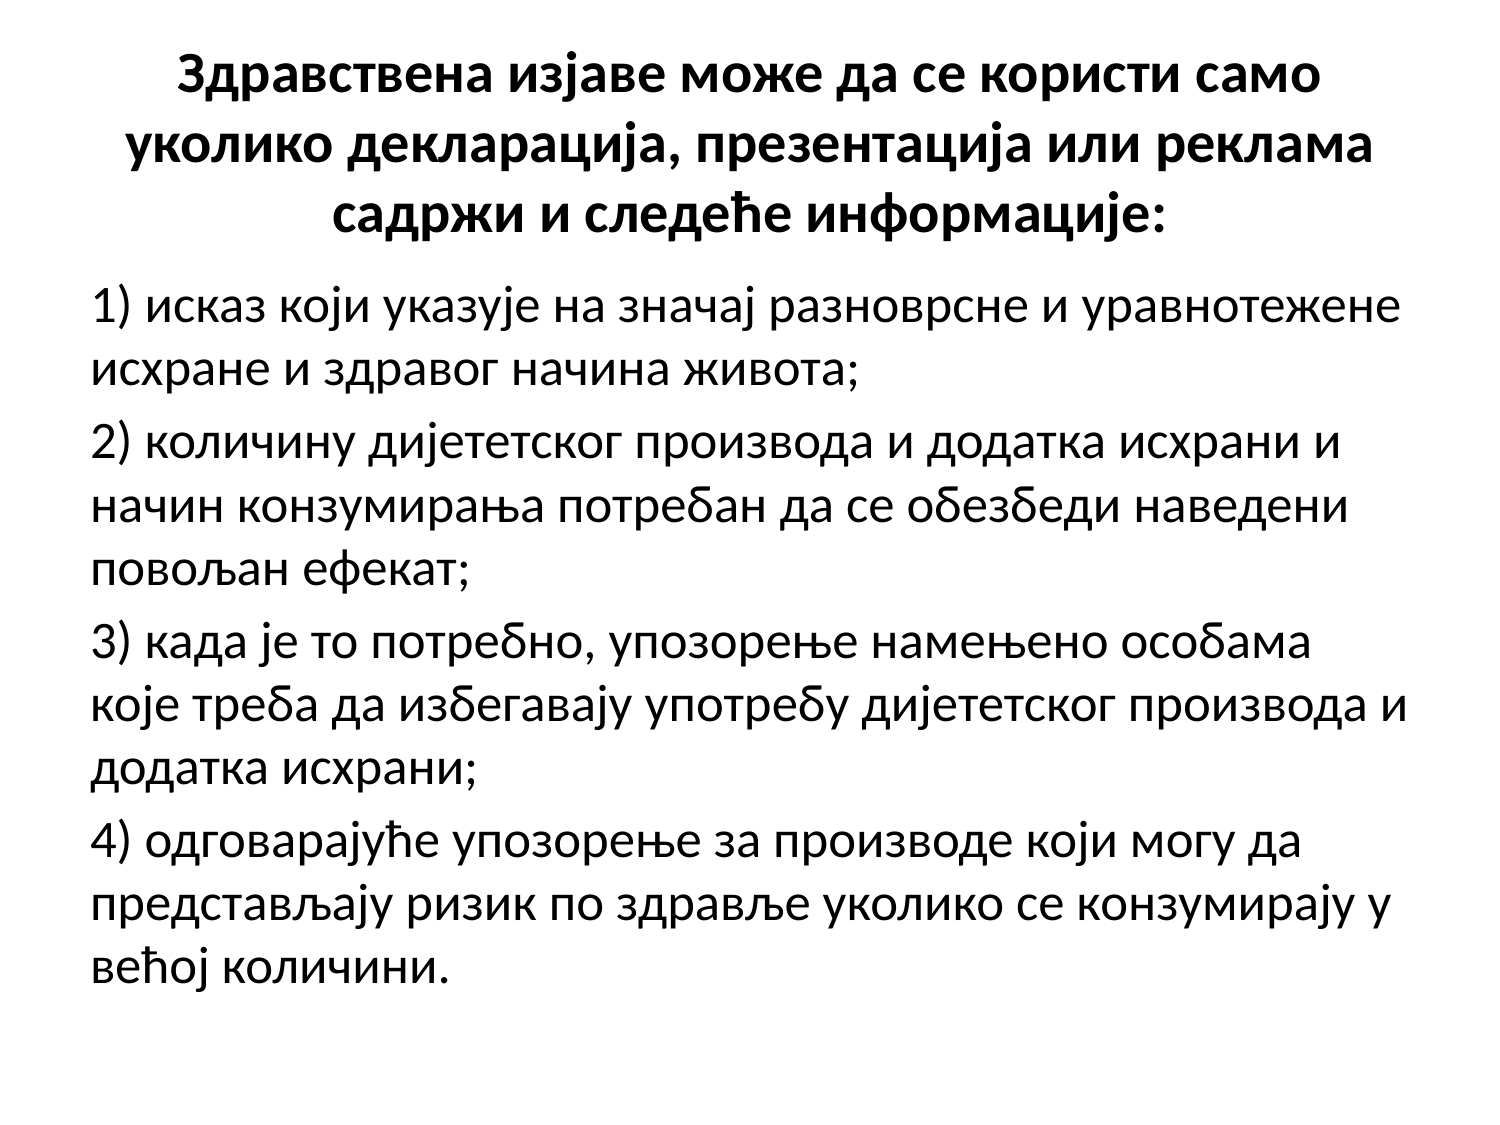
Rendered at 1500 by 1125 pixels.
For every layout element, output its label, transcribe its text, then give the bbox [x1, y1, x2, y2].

title Здравствена изјаве може да се користи само уколико декларација, презентација или реклама садржи и следеће информације: [75, 45, 1425, 233]
list 1) исказ који указује на значај разноврсне и уравнотежене исхране и здравог начина живота; 2) количину дијететског производа и додатка исхрани и начин конзумирања потребан да се обезбеди наведени повољан ефекат; 3) када је то потребно, упозорење намењено особама које треба да избегавају употребу дијететског производа и додатка исхрани; 4) одговарајуће упозорење за производе који могу да представљају ризик по здравље уколико се конзумирају у већој количини. [75, 262, 1425, 1005]
